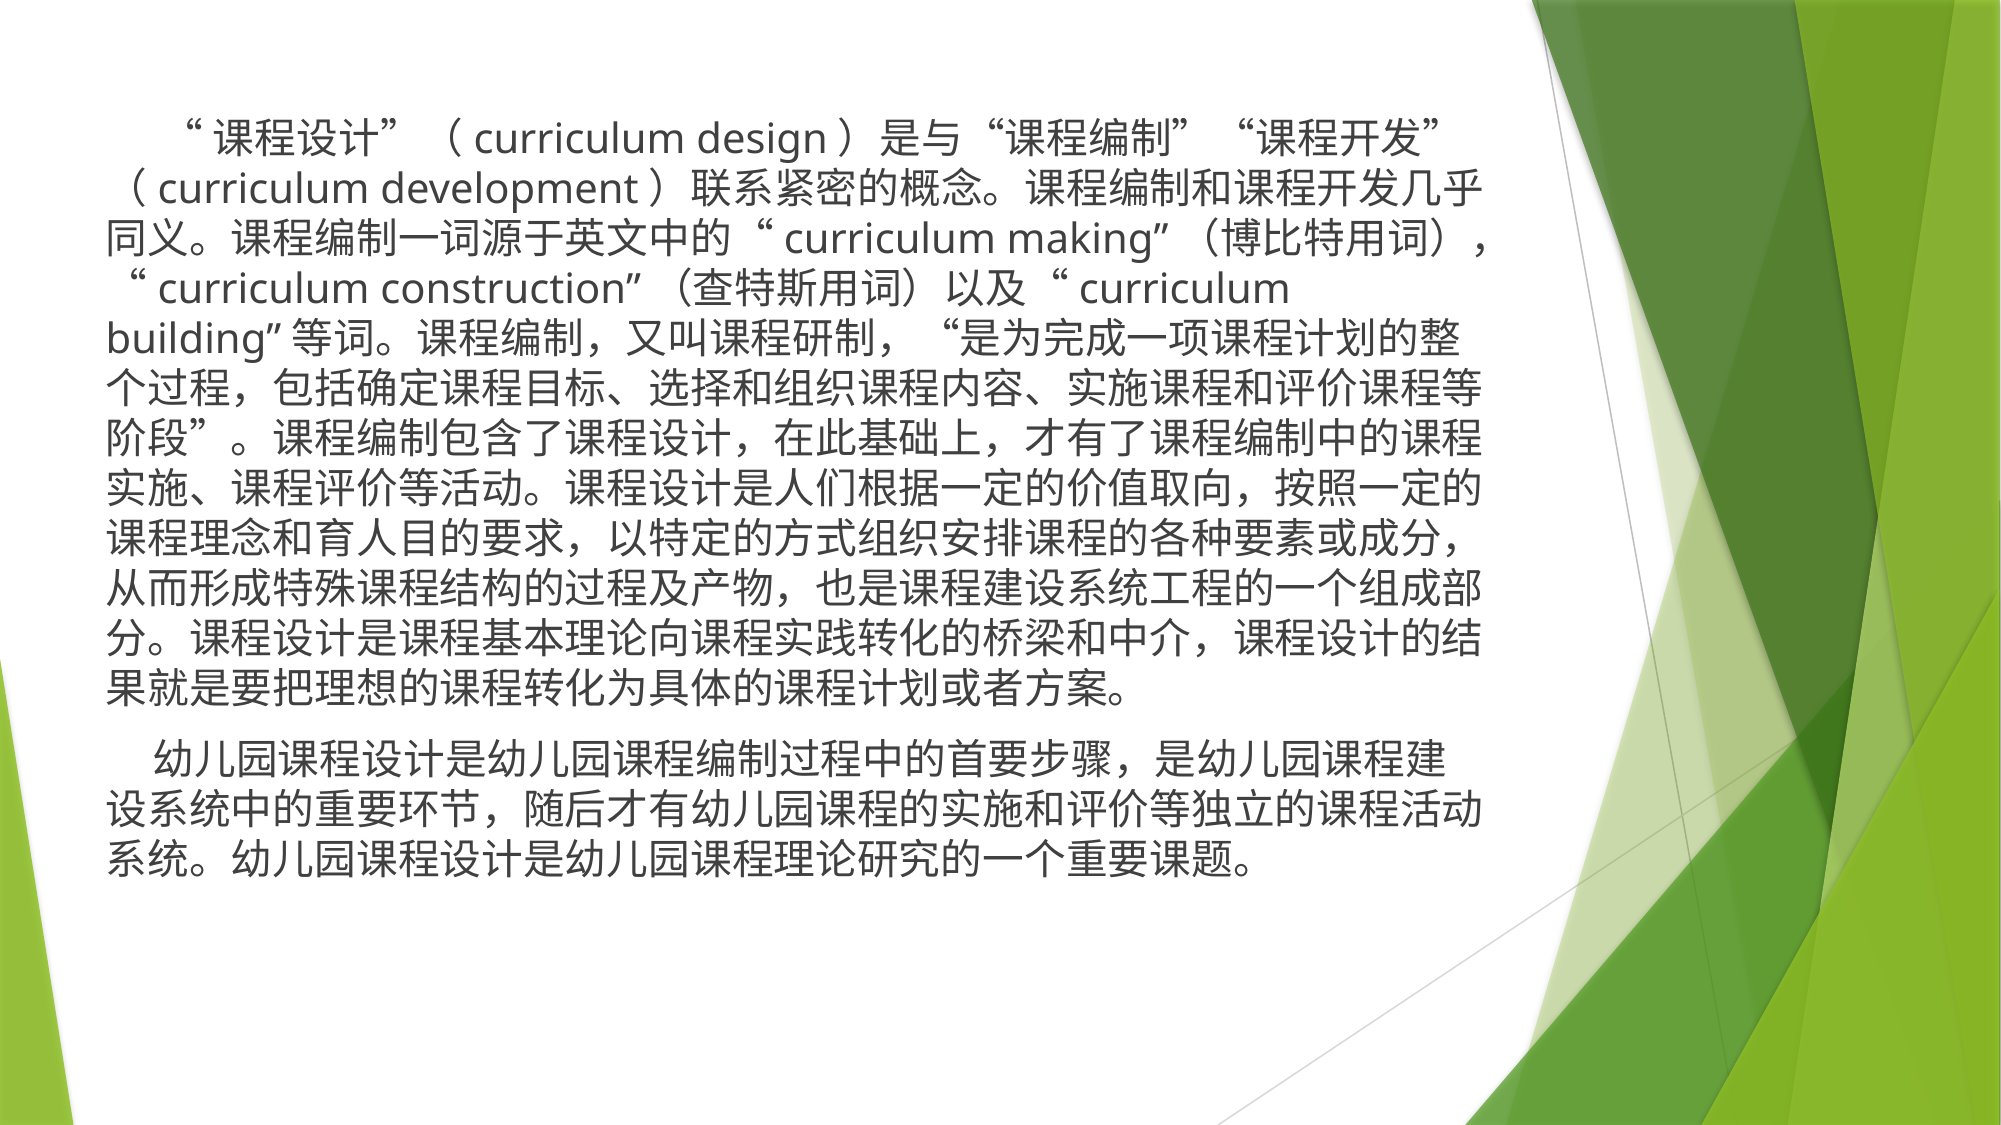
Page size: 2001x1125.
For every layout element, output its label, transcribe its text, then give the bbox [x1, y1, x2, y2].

list “课程设计”（curriculum design）是与“课程编制”“课程开发”（curriculum development）联系紧密的概念。课程编制和课程开发几乎同义。课程编制一词源于英文中的“curriculum making”（博比特用词），“curriculum construction”（查特斯用词）以及“curriculum building”等词。课程编制，又叫课程研制，“是为完成一项课程计划的整个过程，包括确定课程目标、选择和组织课程内容、实施课程和评价课程等阶段”。课程编制包含了课程设计，在此基础上，才有了课程编制中的课程实施、课程评价等活动。课程设计是人们根据一定的价值取向，按照一定的课程理念和育人目的要求，以特定的方式组织安排课程的各种要素或成分，从而形成特殊课程结构的过程及产物，也是课程建设系统工程的一个组成部分。课程设计是课程基本理论向课程实践转化的桥梁和中介，课程设计的结果就是要把理想的课程转化为具体的课程计划或者方案。 幼儿园课程设计是幼儿园课程编制过程中的首要步骤，是幼儿园课程建设系统中的重要环节，随后才有幼儿园课程的实施和评价等独立的课程活动系统。幼儿园课程设计是幼儿园课程理论研究的一个重要课题。 [90, 104, 1501, 949]
